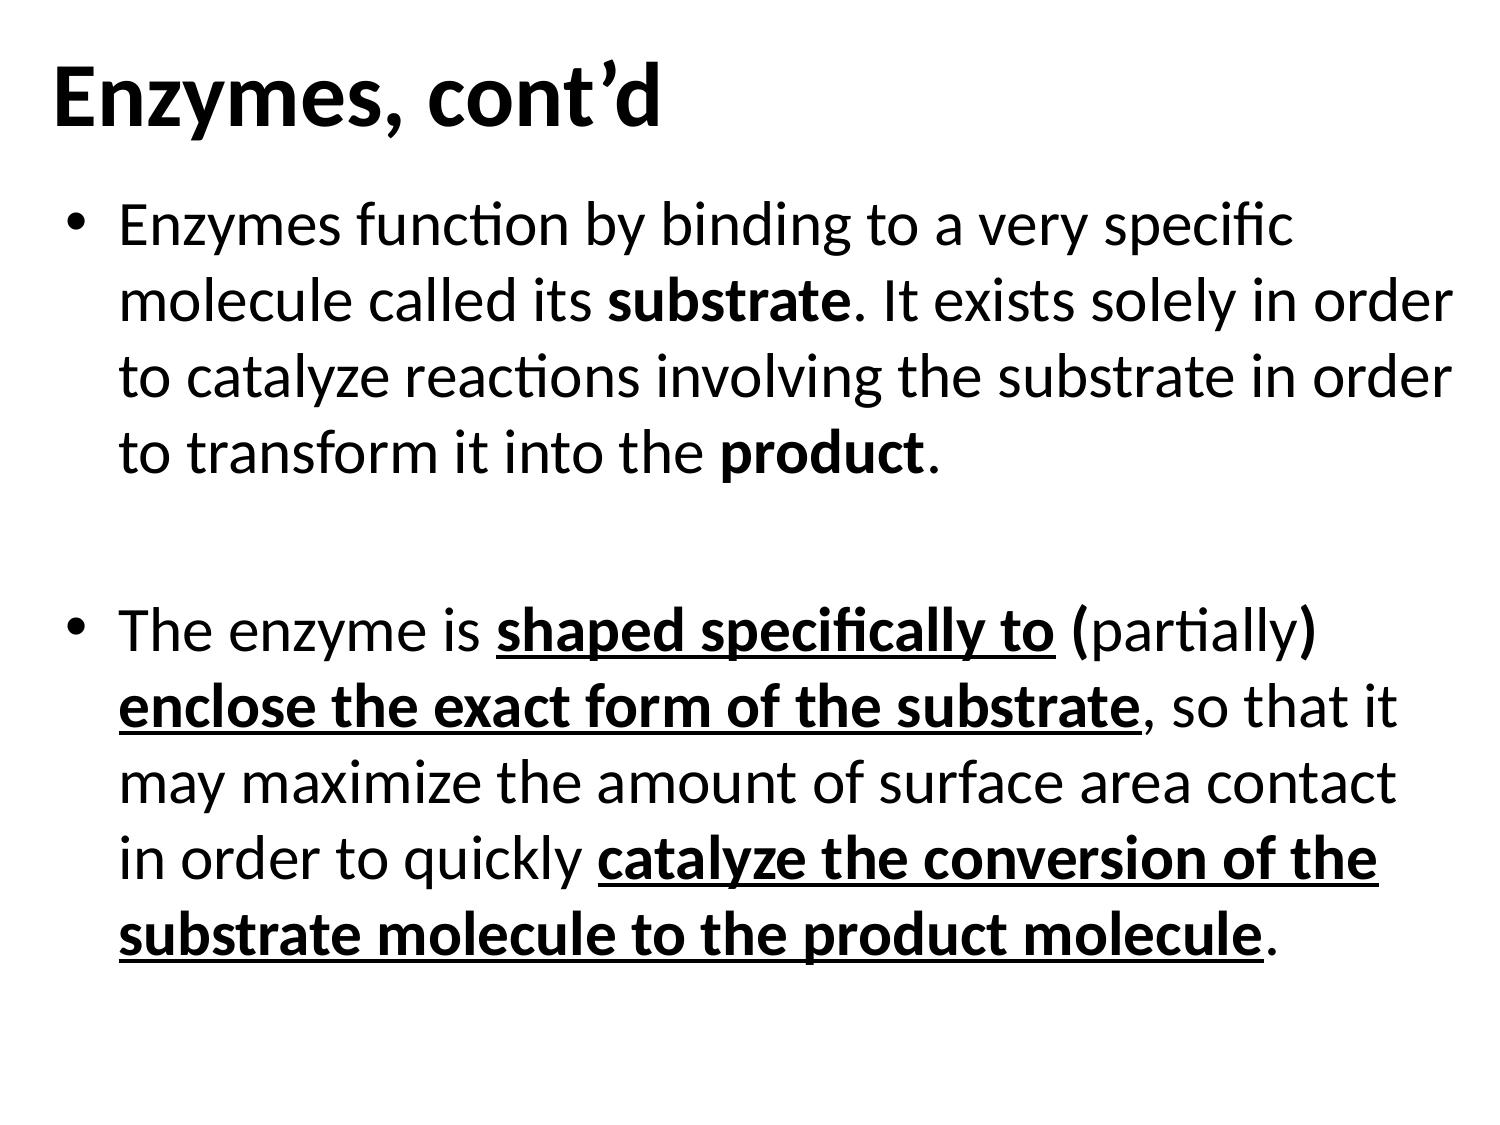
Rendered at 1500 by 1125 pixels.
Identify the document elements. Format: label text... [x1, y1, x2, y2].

list Enzymes function by binding to a very specific molecule called its substrate. It exists solely in order to catalyze reactions involving the substrate in order to transform it into the product. The enzyme is shaped specifically to (partially) enclose the exact form of the substrate, so that it may maximize the amount of surface area contact in order to quickly catalyze the conversion of the substrate molecule to the product molecule. [50, 174, 1475, 1088]
title Enzymes, cont’d [37, 24, 775, 155]
